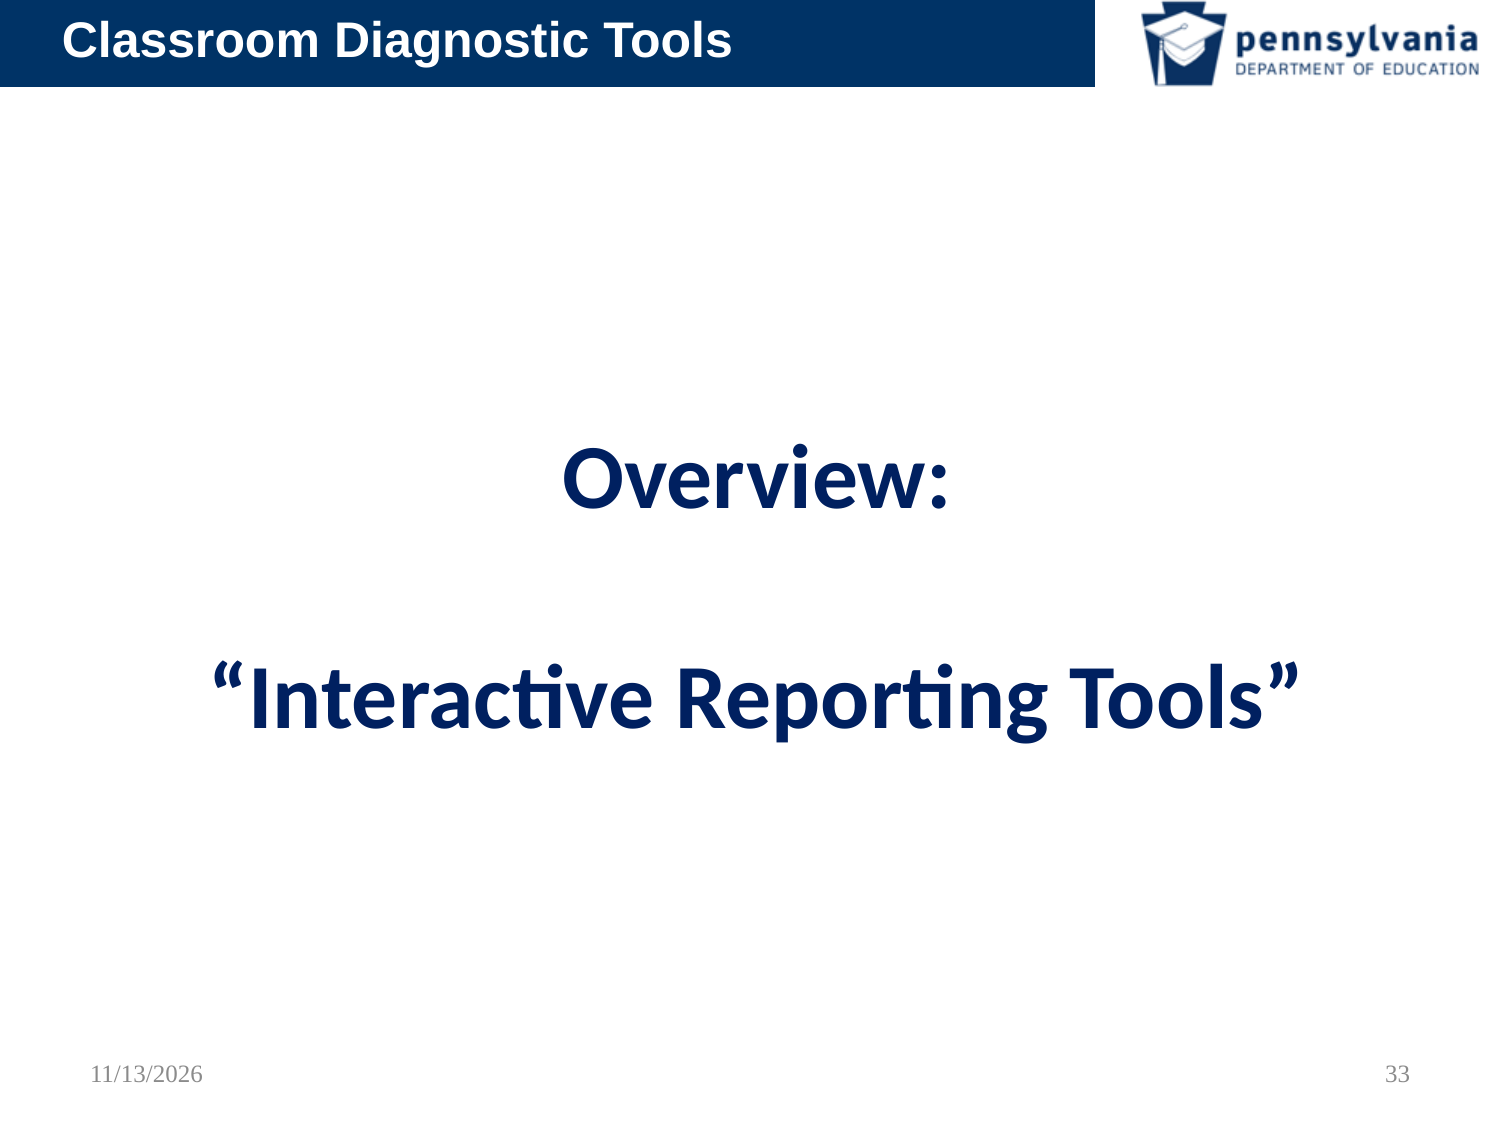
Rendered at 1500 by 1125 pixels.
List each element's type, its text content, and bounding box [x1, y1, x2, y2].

title Overview: “Interactive Reporting Tools” [81, 487, 1433, 676]
picture [1134, 0, 1485, 90]
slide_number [75, 1042, 425, 1103]
slide_number 33 [1074, 1042, 1425, 1103]
